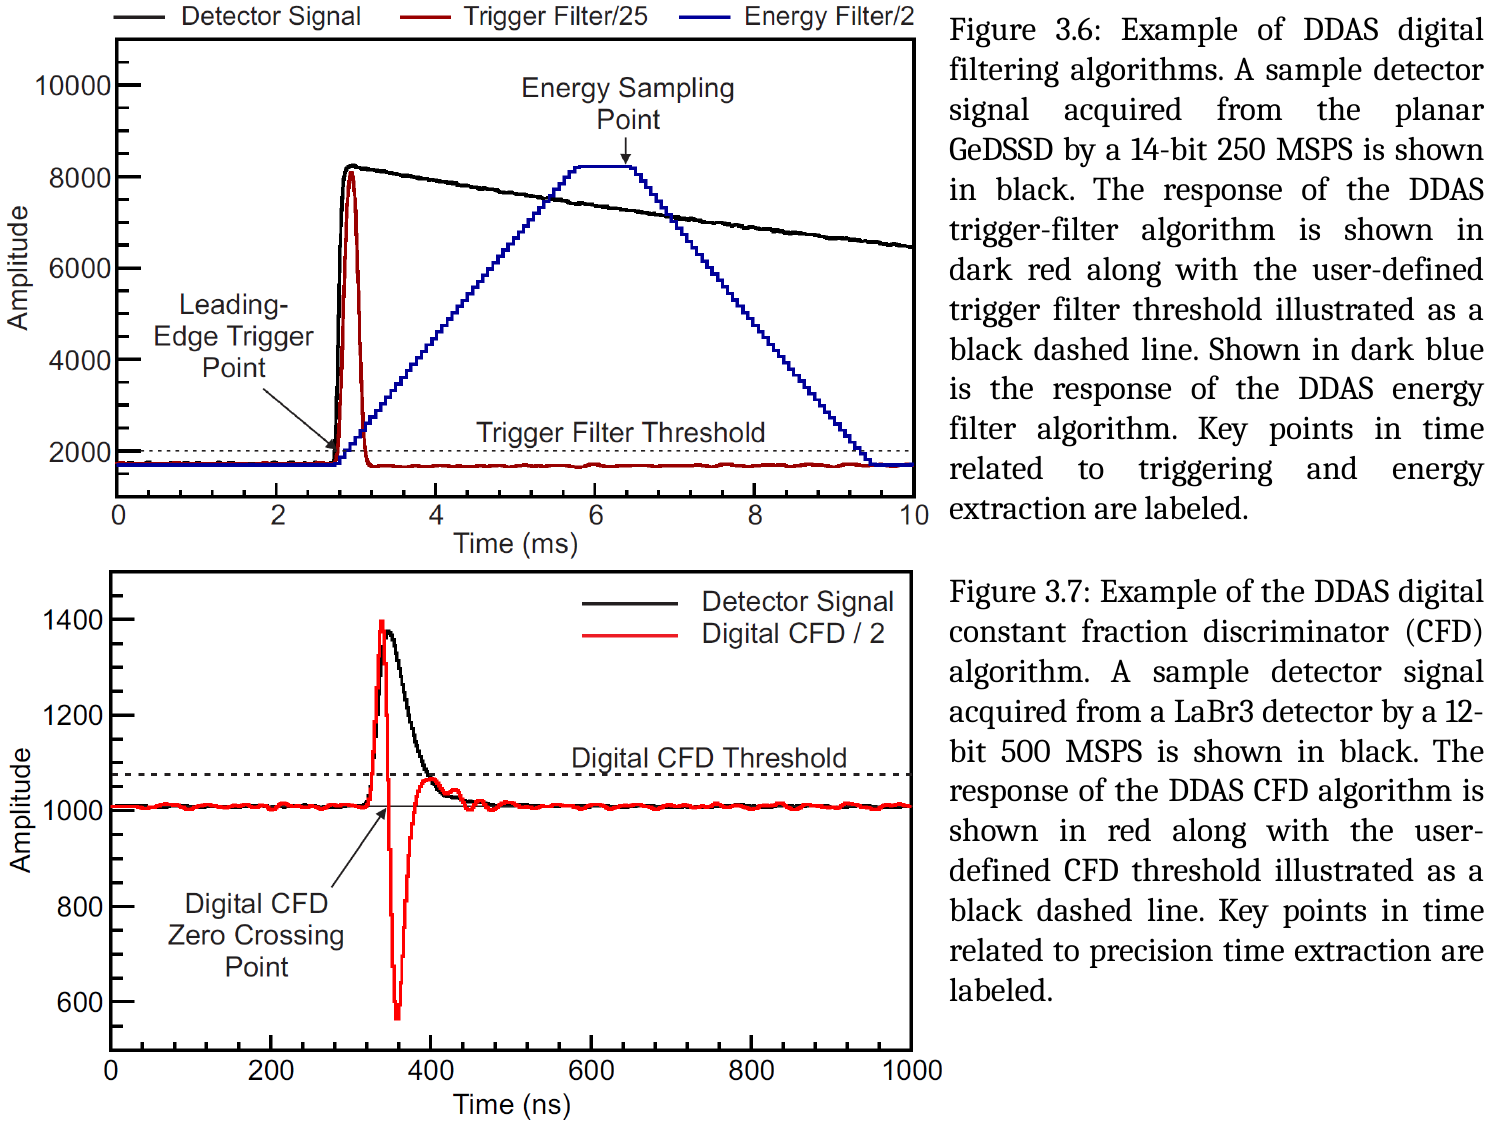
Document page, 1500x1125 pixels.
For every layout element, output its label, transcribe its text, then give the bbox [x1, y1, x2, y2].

text_box Figure 3.7: Example of the DDAS digital constant fraction discriminator (CFD) algorithm. A sample detector signal acquired from a LaBr3 detector by a 12-bit 500 MSPS is shown in black. The response of the DDAS CFD algorithm is shown in red along with the user-defined CFD threshold illustrated as a black dashed line. Key points in time related to precision time extraction are labeled. [935, 561, 1500, 1016]
picture [0, 0, 948, 1125]
text_box Figure 3.6: Example of DDAS digital filtering algorithms. A sample detector signal acquired from the planar GeDSSD by a 14-bit 250 MSPS is shown in black. The response of the DDAS trigger-filter algorithm is shown in dark red along with the user-defined trigger filter threshold illustrated as a black dashed line. Shown in dark blue is the response of the DDAS energy filter algorithm. Key points in time related to triggering and energy extraction are labeled. [935, 0, 1500, 534]
